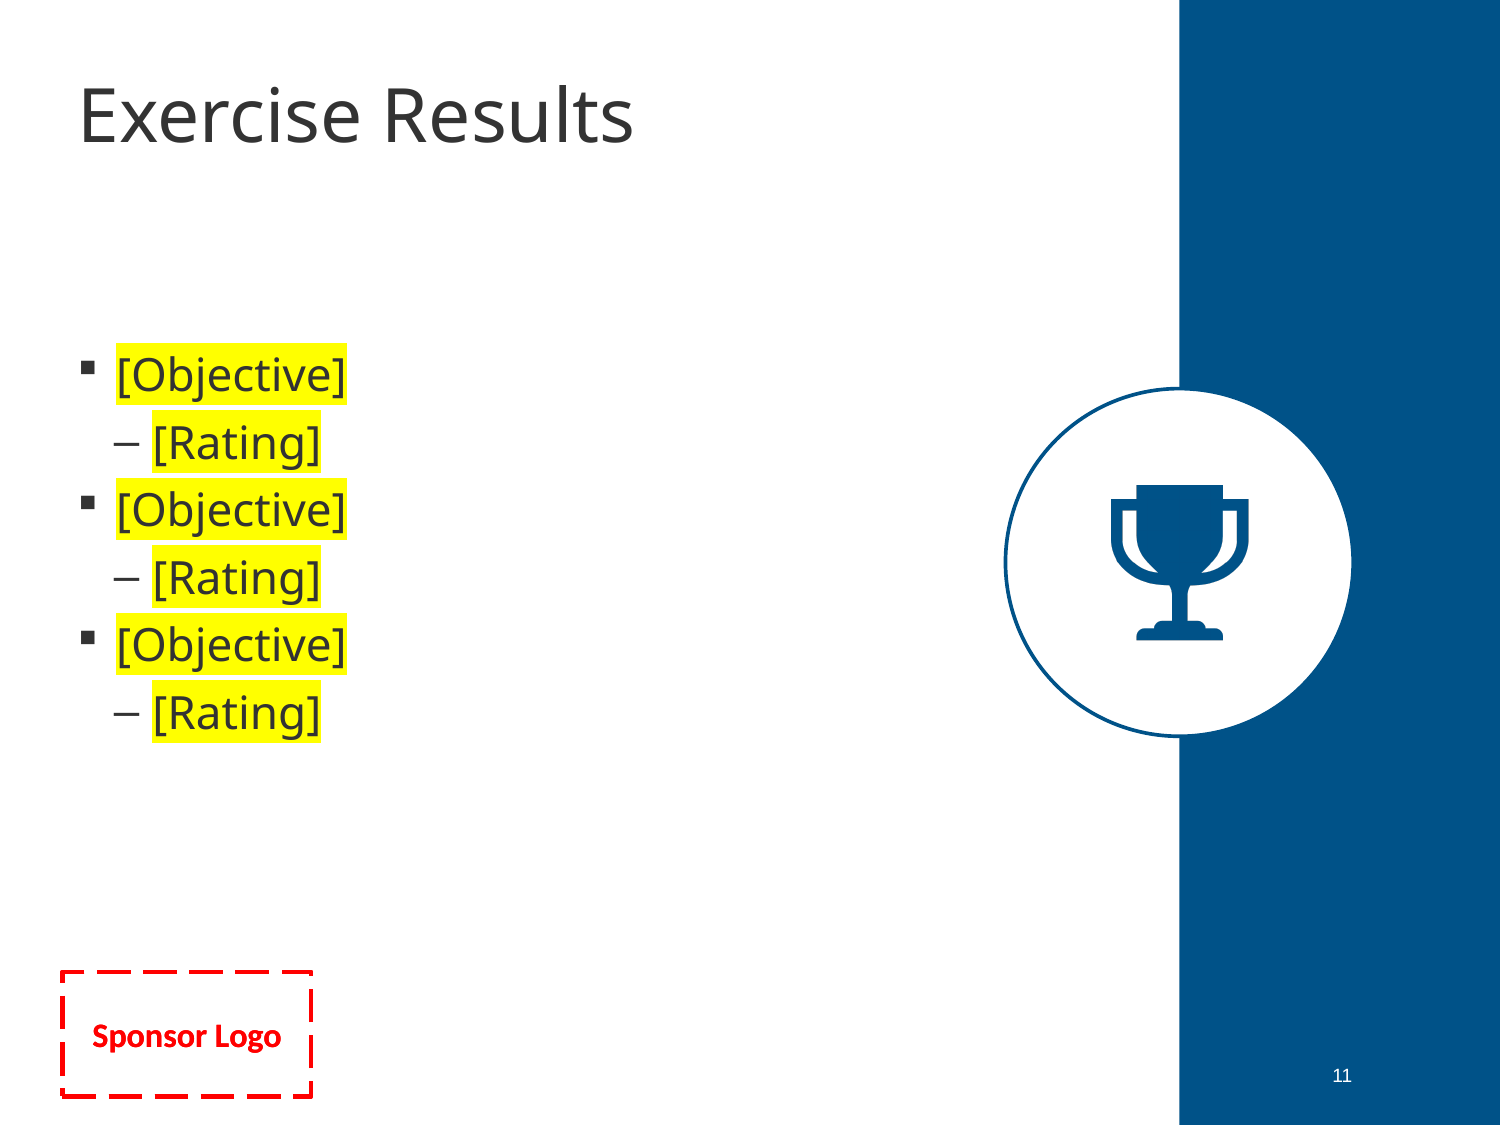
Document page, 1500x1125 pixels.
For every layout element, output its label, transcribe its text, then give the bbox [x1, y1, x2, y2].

text_box [1177, 0, 1500, 1125]
slide_number 11 [1242, 1052, 1368, 1098]
text_box [1003, 386, 1356, 739]
list [Objective] [Rating] [Objective] [Rating] [Objective] [Rating] [62, 280, 1013, 804]
picture [1085, 468, 1274, 657]
title Exercise Results [62, 31, 982, 195]
